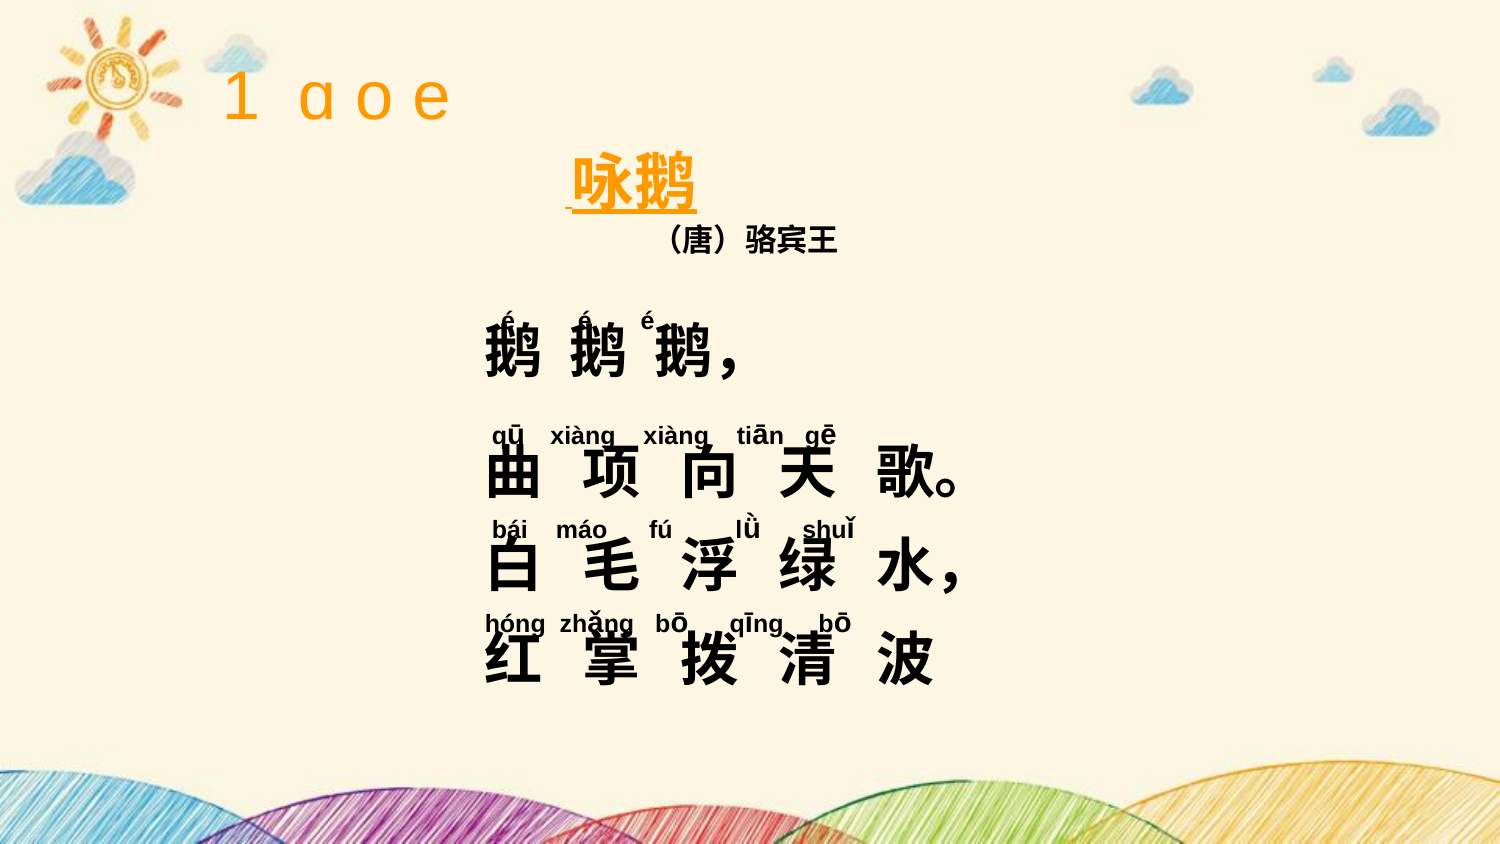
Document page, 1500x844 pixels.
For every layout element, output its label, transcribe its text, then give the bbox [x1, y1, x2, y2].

text_box é é é 鹅 鹅 鹅， qū xiàng xiàng tiān gē 曲 项 向 天 歌。 bái máo fú lǜ shuǐ 白 毛 浮 绿 水， hóng zhǎng bō qīng bō 红 掌 拨 清 波 [473, 277, 1160, 691]
text_box 咏鹅 （唐）骆宾王 [553, 184, 1117, 260]
text_box 1 ɑ o e [210, 44, 822, 139]
picture [0, 0, 1500, 844]
